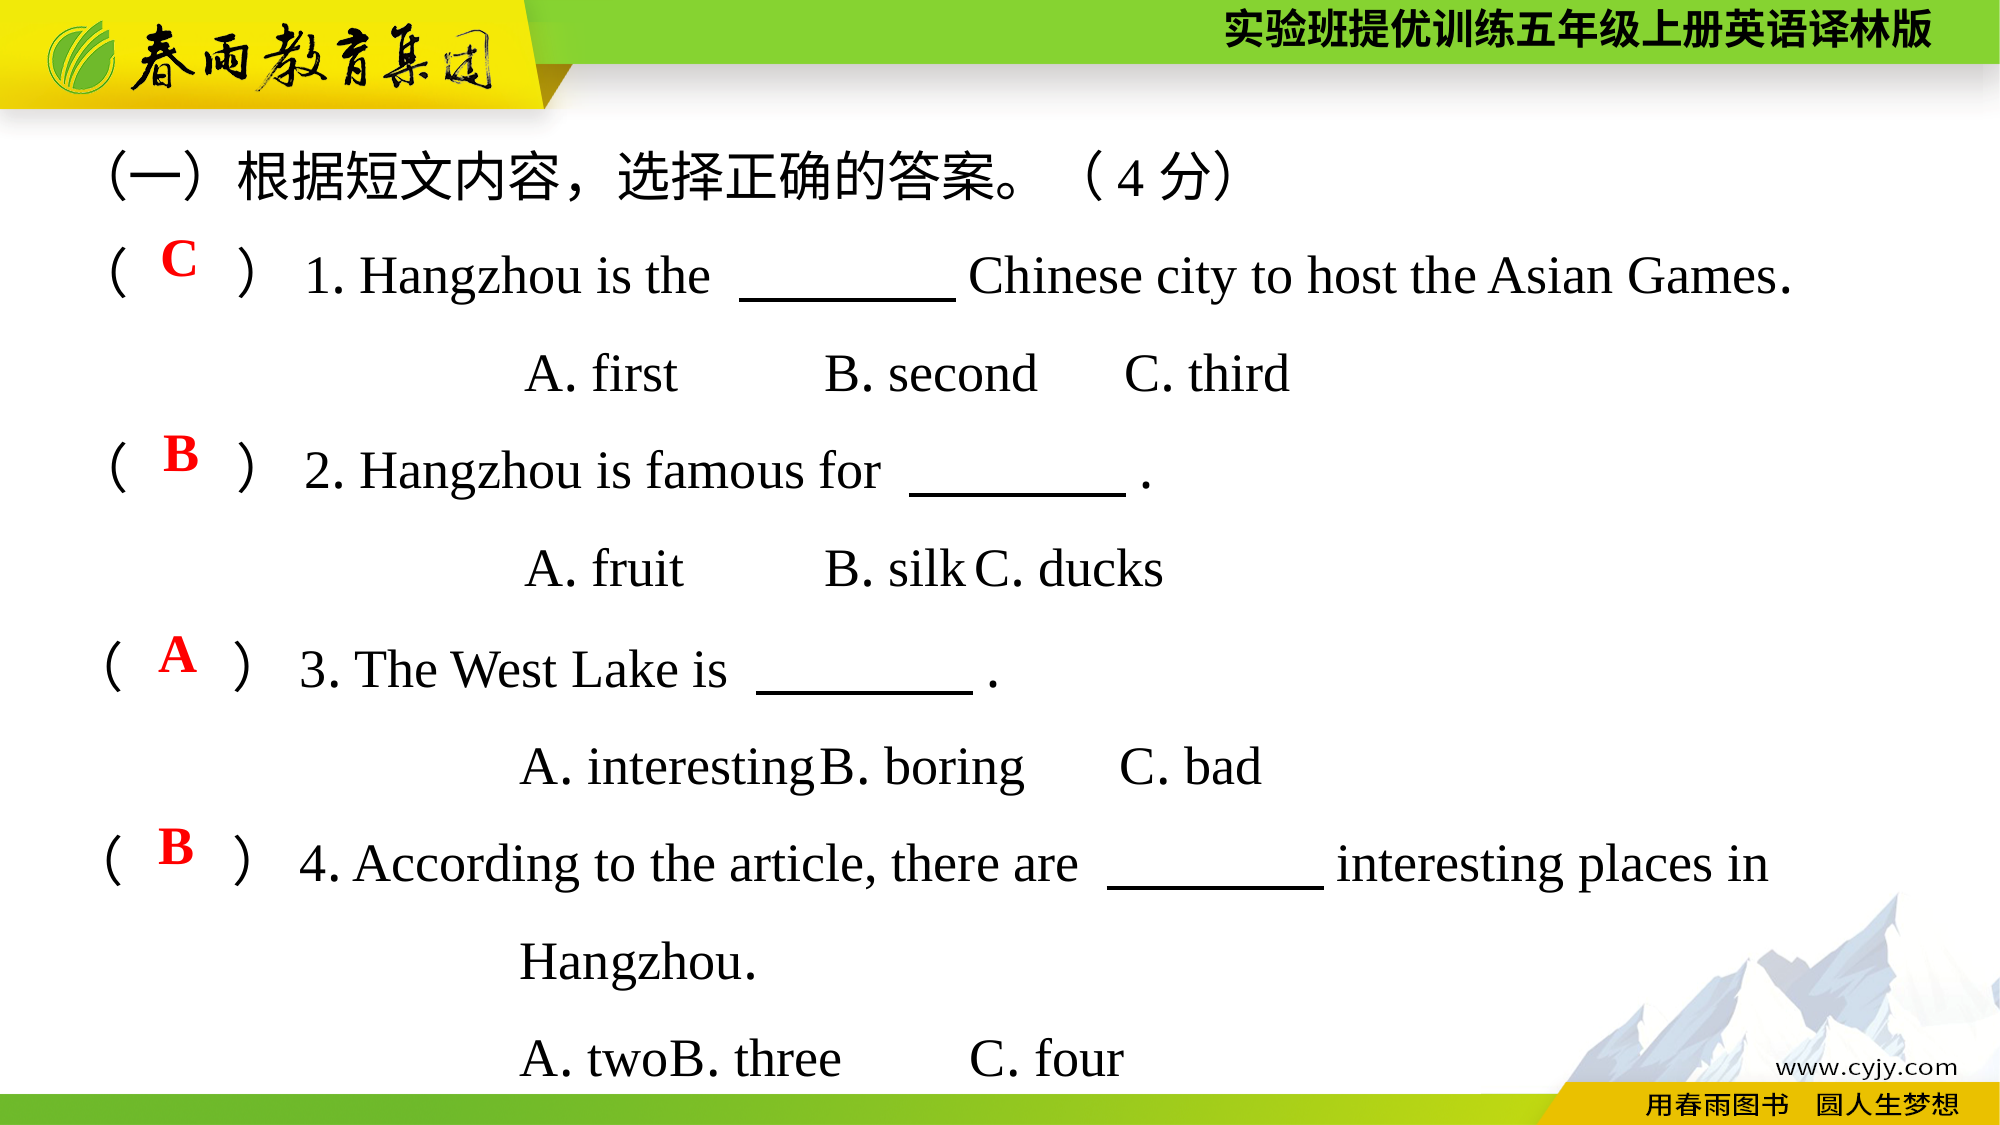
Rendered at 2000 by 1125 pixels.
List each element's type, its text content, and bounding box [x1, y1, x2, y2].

list （一）根据短文内容，选择正确的答案。（4分） （ ）1. Hangzhou is the Chinese city to host the Asian Games. A. first B. second C. third （ ）2. Hangzhou is famous for . A. fruit B. silk C. ducks [59, 102, 1944, 598]
text_box C [145, 215, 215, 295]
text_box B [143, 802, 210, 883]
picture [0, 0, 2000, 1125]
text_box （ ）3. The West Lake is . A. interesting B. boring C. bad （ ）4. According to the article, there are interesting places in Hangzhou. A. two B. three C. four [54, 592, 1939, 1096]
text_box B [148, 410, 215, 490]
text_box A [143, 610, 213, 691]
